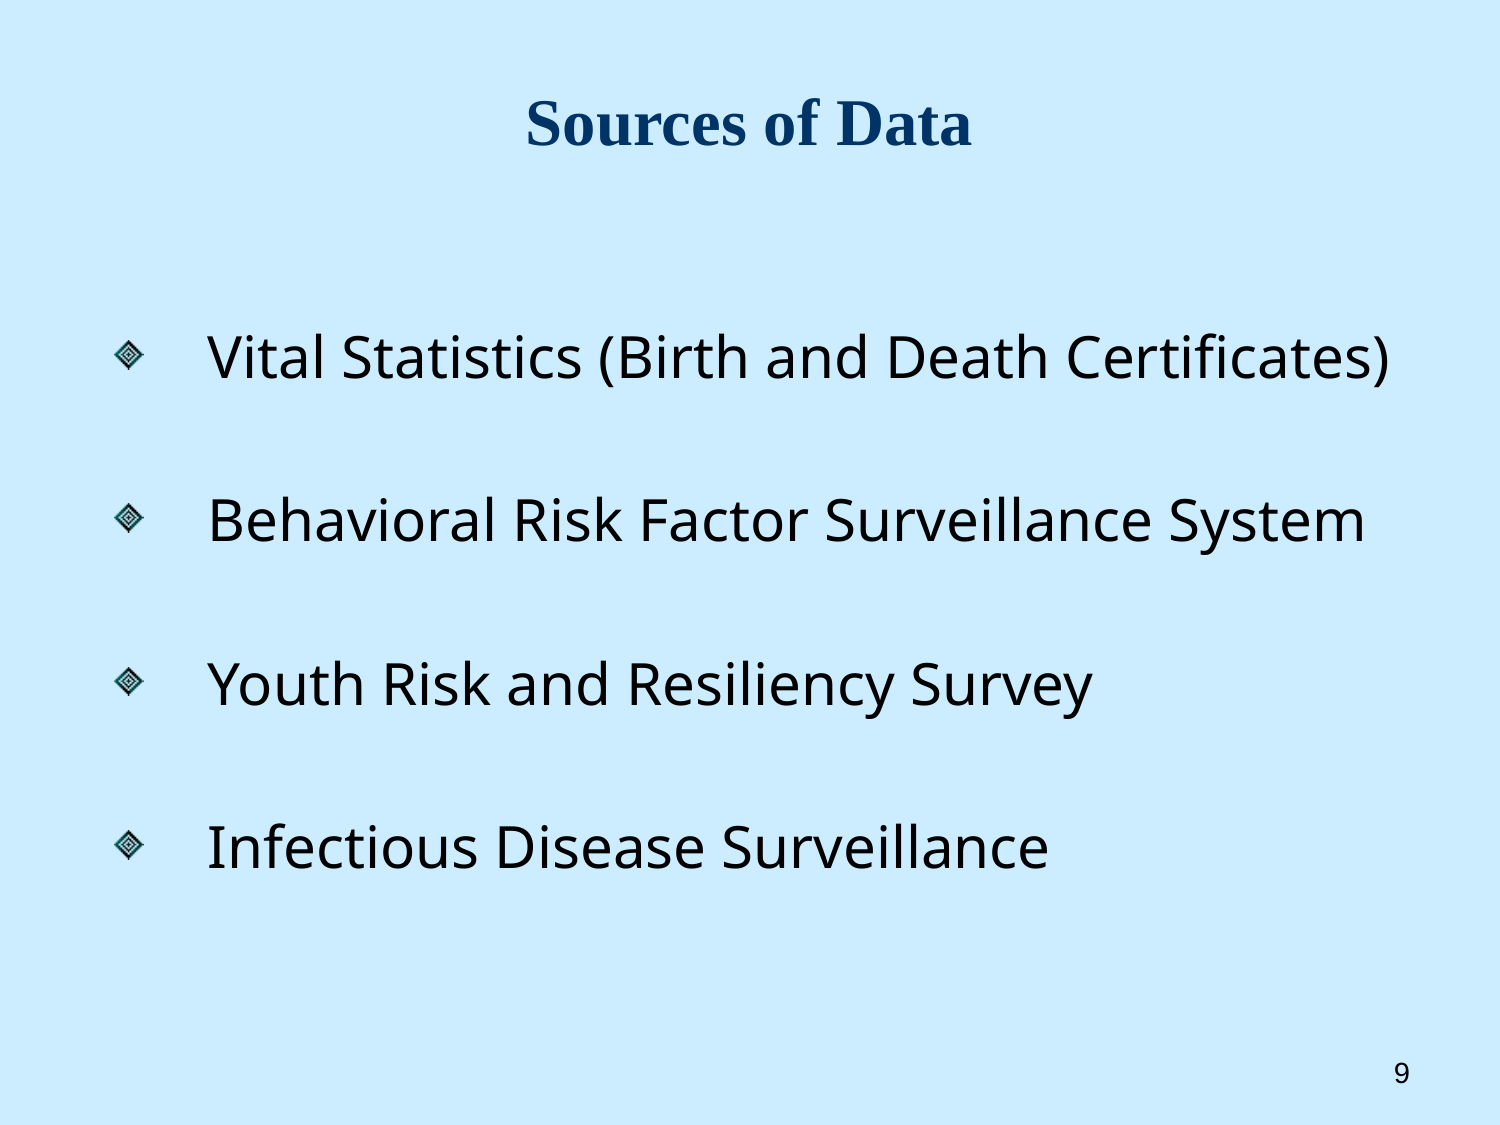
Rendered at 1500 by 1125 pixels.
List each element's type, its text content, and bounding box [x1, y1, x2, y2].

slide_number 9 [1074, 1046, 1426, 1125]
picture [114, 503, 144, 533]
picture [114, 830, 144, 860]
picture [114, 667, 144, 696]
picture [114, 340, 144, 370]
title Sources of Data [74, 37, 1426, 201]
list Vital Statistics (Birth and Death Certificates) Behavioral Risk Factor Surveillance System Youth Risk and Resiliency Survey Infectious Disease Surveillance [99, 312, 1426, 1006]
